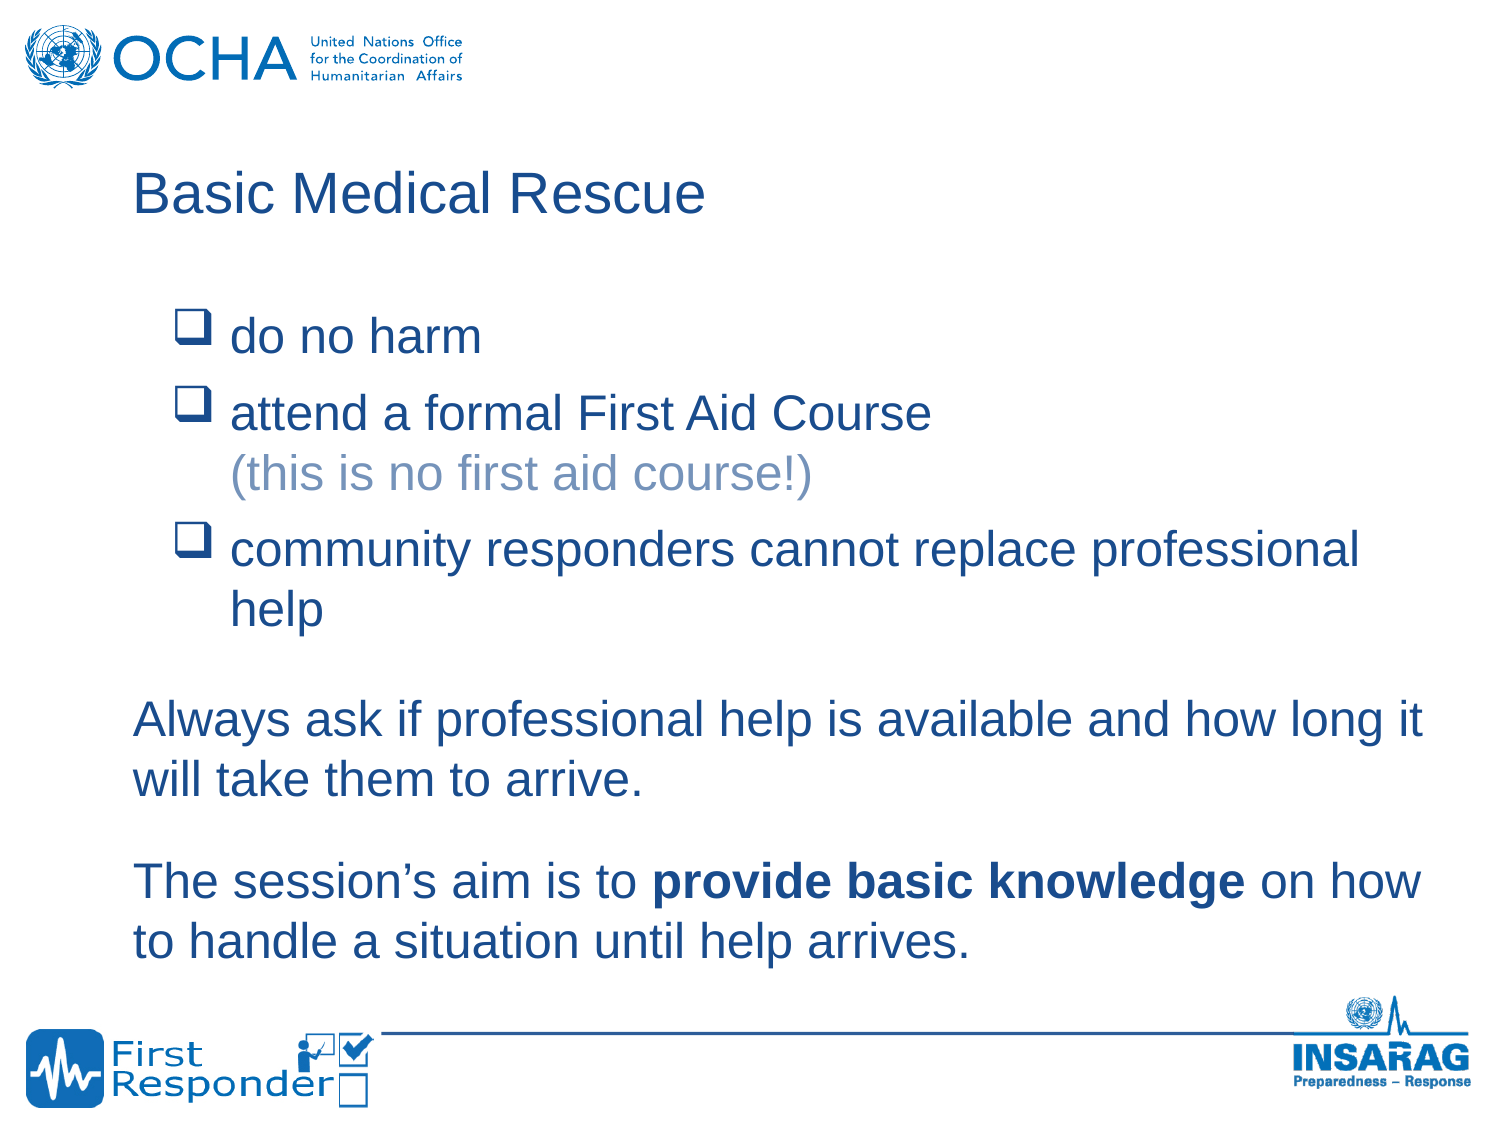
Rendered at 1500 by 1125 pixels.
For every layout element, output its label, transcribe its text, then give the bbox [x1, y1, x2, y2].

list do no harm attend a formal First Aid Course (this is no first aid course!) community responders cannot replace professional help Always ask if professional help is available and how long it will take them to arrive. The session’s aim is to provide basic knowledge on how to handle a situation until help arrives. [118, 295, 1469, 931]
picture [24, 1024, 375, 1113]
text_box [74, 49, 1425, 138]
text_box Basic Medical Rescue [111, 147, 723, 233]
picture [1287, 995, 1471, 1094]
